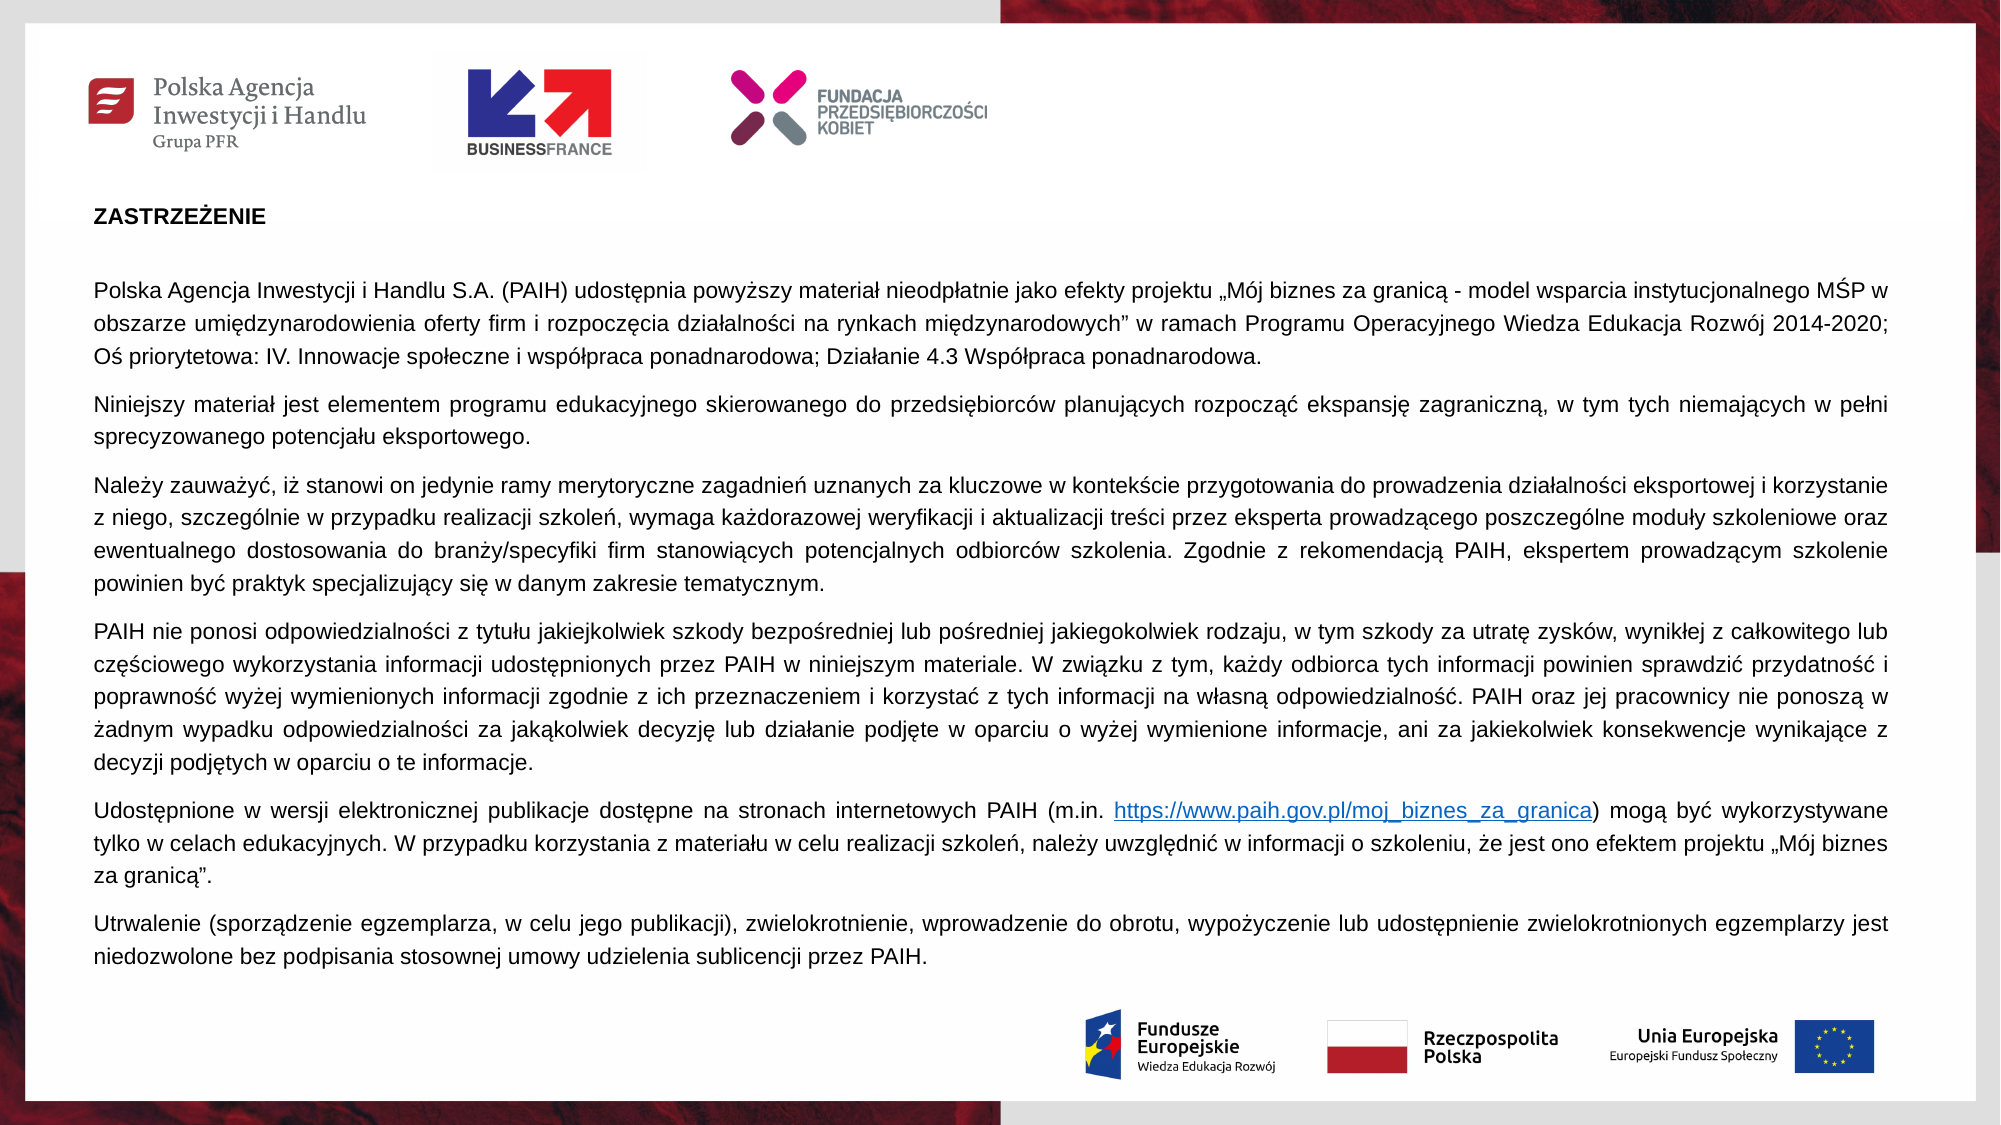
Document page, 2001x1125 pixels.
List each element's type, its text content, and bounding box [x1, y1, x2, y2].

list ZASTRZEŻENIE Polska Agencja Inwestycji i Handlu S.A. (PAIH) udostępnia powyższy materiał nieodpłatnie jako efekty projektu „Mój biznes za granicą - model wsparcia instytucjonalnego MŚP w obszarze umiędzynarodowienia oferty firm i rozpoczęcia działalności na rynkach międzynarodowych” w ramach Programu Operacyjnego Wiedza Edukacja Rozwój 2014-2020; Oś priorytetowa: IV. Innowacje społeczne i współpraca ponadnarodowa; Działanie 4.3 Współpraca ponadnarodowa. Niniejszy materiał jest elementem programu edukacyjnego skierowanego do przedsiębiorców planujących rozpocząć ekspansję zagraniczną, w tym tych niemających w pełni sprecyzowanego potencjału eksportowego. Należy zauważyć, iż stanowi on jedynie ramy merytoryczne zagadnień uznanych za kluczowe w kontekście przygotowania do prowadzenia działalności eksportowej i korzystanie z niego, szczególnie w przypadku realizacji szkoleń, wymaga każdorazowej weryfikacji i aktualizacji treści przez eksperta prowadzącego poszczególne moduły szkoleniowe oraz ewentualnego dostosowania do branży/specyfiki firm stanowiących potencjalnych odbiorców szkolenia. Zgodnie z rekomendacją PAIH, ekspertem prowadzącym szkolenie powinien być praktyk specjalizujący się w danym zakresie tematycznym. PAIH nie ponosi odpowiedzialności z tytułu jakiejkolwiek szkody bezpośredniej lub pośredniej jakiegokolwiek rodzaju, w tym szkody za utratę zysków, wynikłej z całkowitego lub częściowego wykorzystania informacji udostępnionych przez PAIH w niniejszym materiale. W związku z tym, każdy odbiorca tych informacji powinien sprawdzić przydatność i poprawność wyżej wymienionych informacji zgodnie z ich przeznaczeniem i korzystać z tych informacji na własną odpowiedzialność. PAIH oraz jej pracownicy nie ponoszą w żadnym wypadku odpowiedzialności za jakąkolwiek decyzję lub działanie podjęte w oparciu o wyżej wymienione informacje, ani za jakiekolwiek konsekwencje wynikające z decyzji podjętych w oparciu o te informacje. Udostępnione w wersji elektronicznej publikacje dostępne na stronach internetowych PAIH (m.in. https://www.paih.gov.pl/moj_biznes_za_granica) mogą być wykorzystywane tylko w celach edukacyjnych. W przypadku korzystania z materiału w celu realizacji szkoleń, należy uwzględnić w informacji o szkoleniu, że jest ono efektem projektu „Mój biznes za granicą”. Utrwalenie (sporządzenie egzemplarza, w celu jego publikacji), zwielokrotnienie, wprowadzenie do obrotu, wypożyczenie lub udostępnienie zwielokrotnionych egzemplarzy jest niedozwolone bez podpisania stosownej umowy udzielenia sublicencji przez PAIH. [78, 189, 1904, 983]
picture [0, 0, 2001, 1125]
